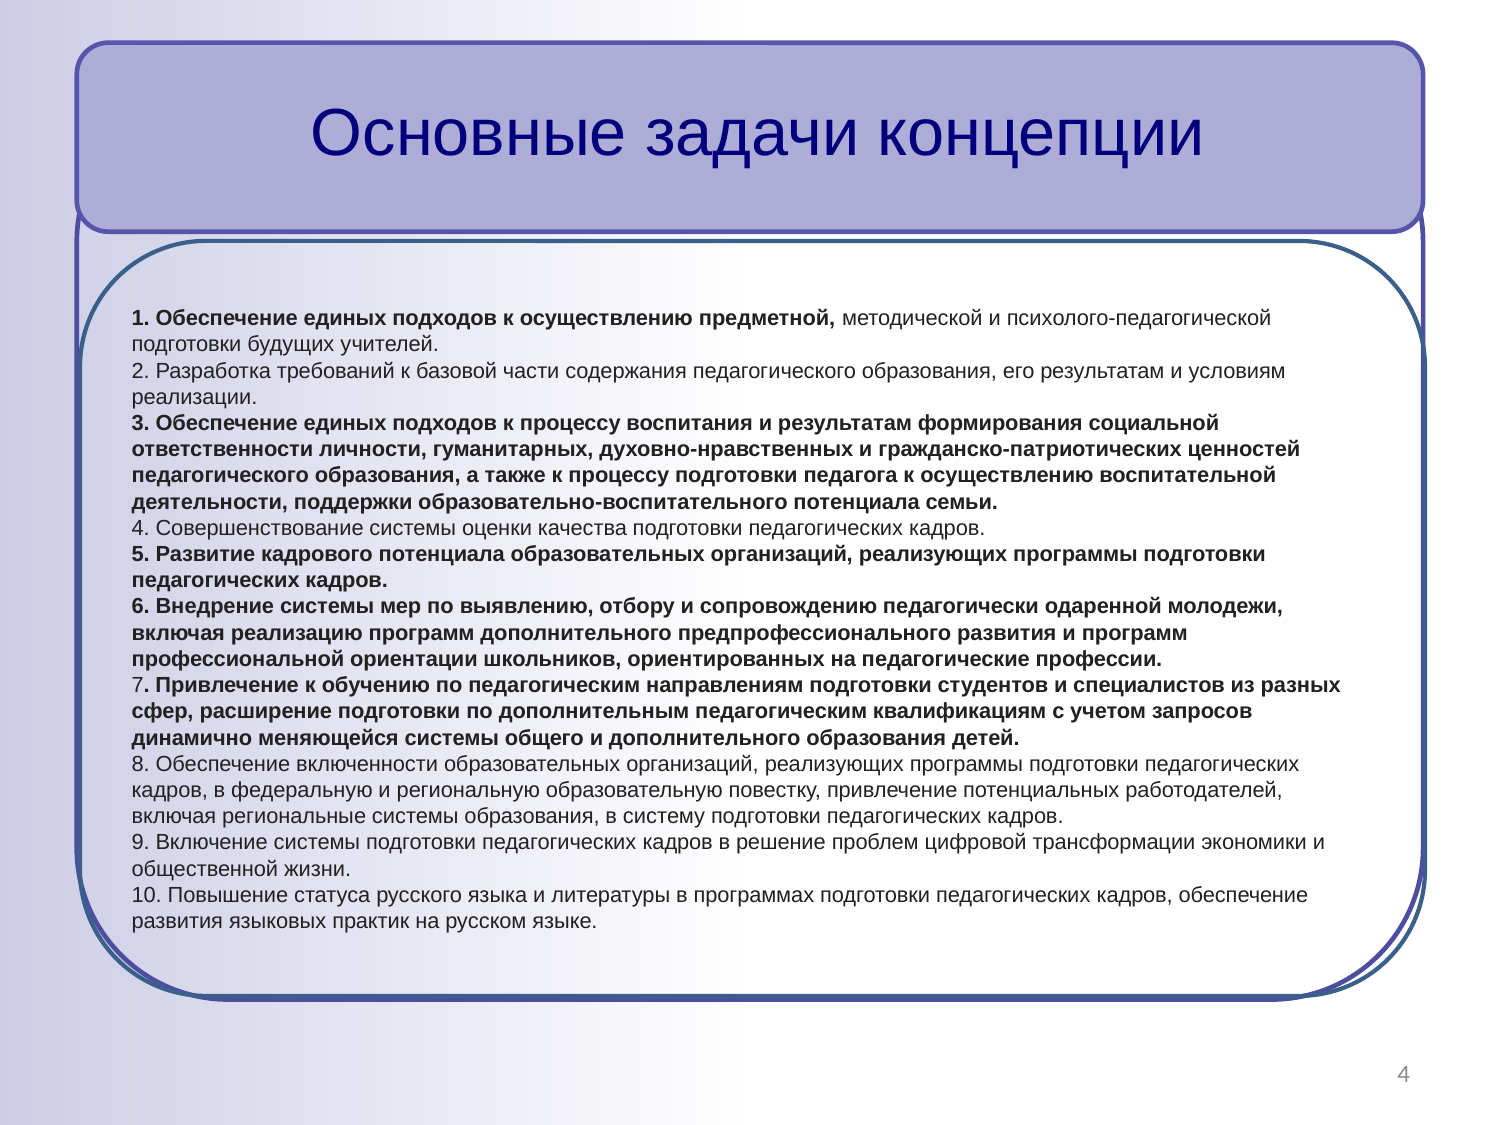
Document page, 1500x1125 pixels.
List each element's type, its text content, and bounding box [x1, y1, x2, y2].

slide_number 4 [1074, 1042, 1425, 1103]
title Основные задачи концепции [108, 34, 1409, 223]
text_box 1. Обеспечение единых подходов к осуществлению предметной, методической и психолого-педагогической подготовки будущих учителей. 2. Разработка требований к базовой части содержания педагогического образования, его результатам и условиям реализации. 3. Обеспечение единых подходов к процессу воспитания и результатам формирования социальной ответственности личности, гуманитарных, духовно-нравственных и гражданско-патриотических ценностей педагогического образования, а также к процессу подготовки педагога к осуществлению воспитательной деятельности, поддержки образовательно-воспитательного потенциала семьи. 4. Совершенствование системы оценки качества подготовки педагогических кадров. 5. Развитие кадрового потенциала образовательных организаций, реализующих программы подготовки педагогических кадров. 6. Внедрение системы мер по выявлению, отбору и сопровождению педагогически одаренной молодежи, включая реализацию программ дополнительного предпрофессионального развития и программ профессиональной ориентации школьников, ориентированных на педагогические профессии. 7. Привлечение к обучению по педагогическим направлениям подготовки студентов и специалистов из разных сфер, расширение подготовки по дополнительным педагогическим квалификациям с учетом запросов динамично меняющейся системы общего и дополнительного образования детей. 8. Обеспечение включенности образовательных организаций, реализующих программы подготовки педагогических кадров, в федеральную и региональную образовательную повестку, привлечение потенциальных работодателей, включая региональные системы образования, в систему подготовки педагогических кадров. 9. Включение системы подготовки педагогических кадров в решение проблем цифровой трансформации экономики и общественной жизни. 10. Повышение статуса русского языка и литературы в программах подготовки педагогических кадров, обеспечение развития языковых практик на русском языке. [77, 238, 1428, 999]
